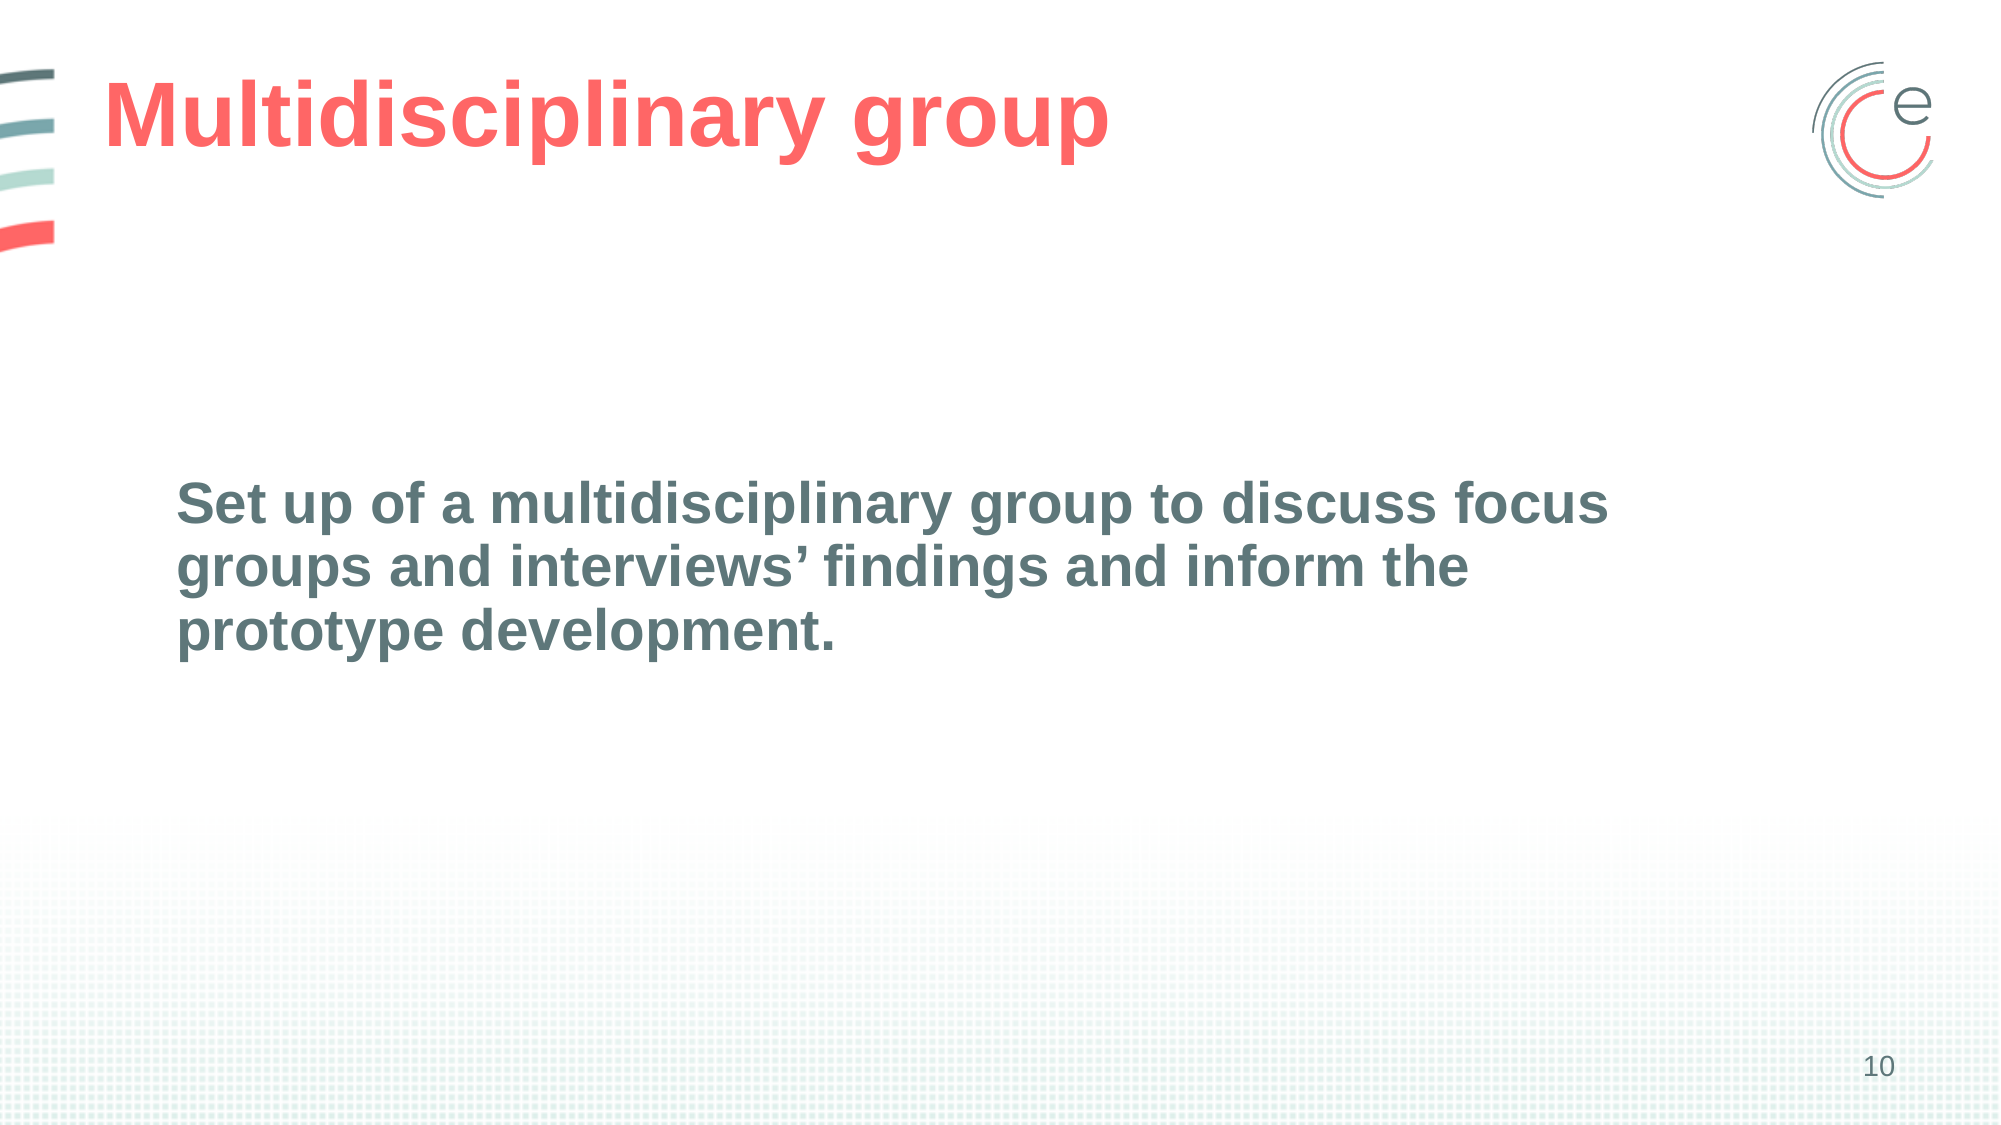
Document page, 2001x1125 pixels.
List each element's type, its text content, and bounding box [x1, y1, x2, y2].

picture [0, 0, 2001, 1125]
list Set up of a multidisciplinary group to discuss focus groups and interviews’ findings and inform the prototype development. [161, 466, 1673, 684]
title Multidisciplinary group [89, 59, 1600, 278]
